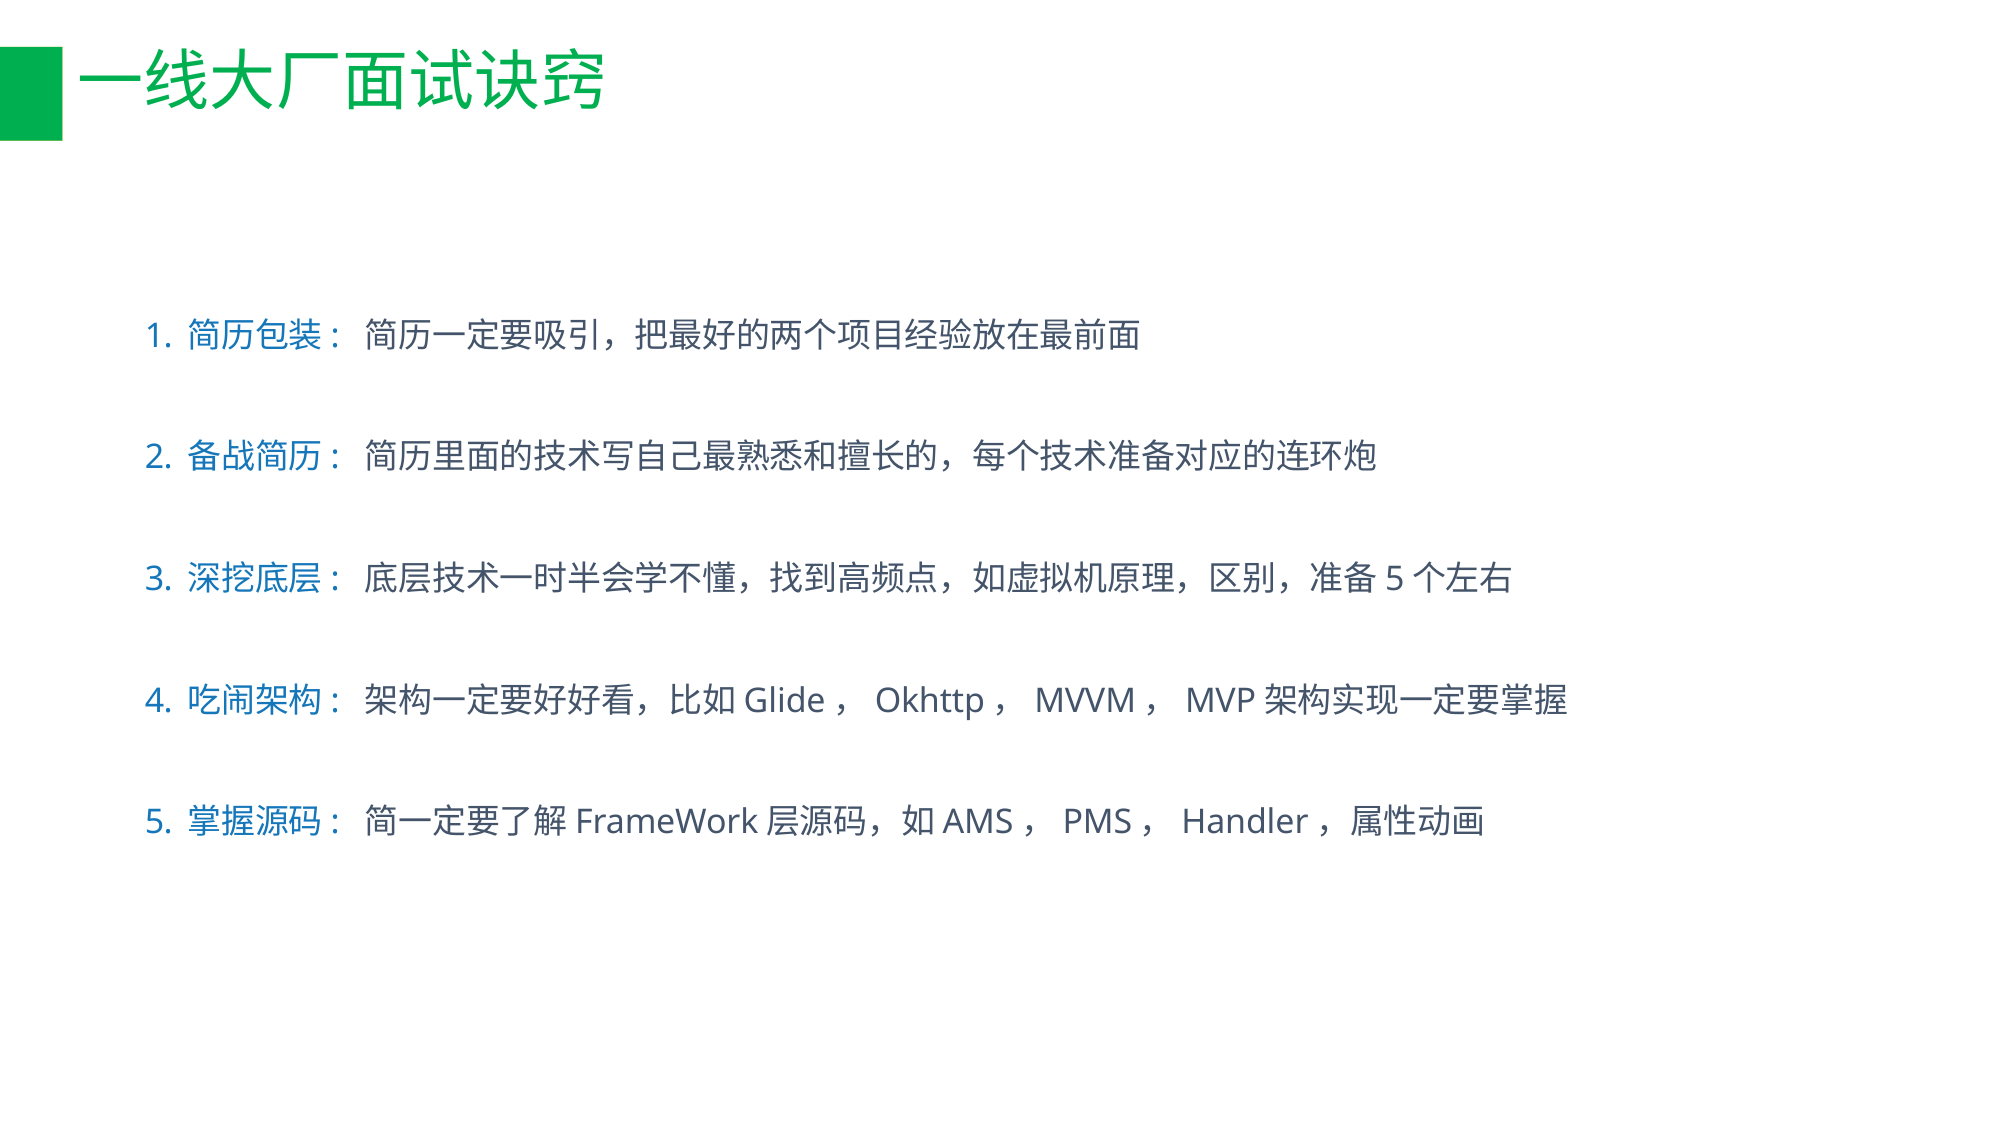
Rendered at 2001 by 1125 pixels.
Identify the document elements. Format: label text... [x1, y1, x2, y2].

text_box 课程小结 [137, 34, 2000, 131]
title 一线大厂面试诀窍 [62, 35, 1938, 132]
text_box 简历包装: 简历一定要吸引，把最好的两个项目经验放在最前面 备战简历: 简历里面的技术写自己最熟悉和擅长的，每个技术准备对应的连环炮 深挖底层: 底层技术一时半会学不懂，找到高频点，如虚拟机原理，区别，准备5个左右 吃闹架构: 架构一定要好好看，比如Glide，Okhttp，MVVM，MVP架构实现一定要掌握 掌握源码: 简一定要了解FrameWork层源码，如AMS，PMS，Handler，属性动画 [137, 289, 1579, 907]
